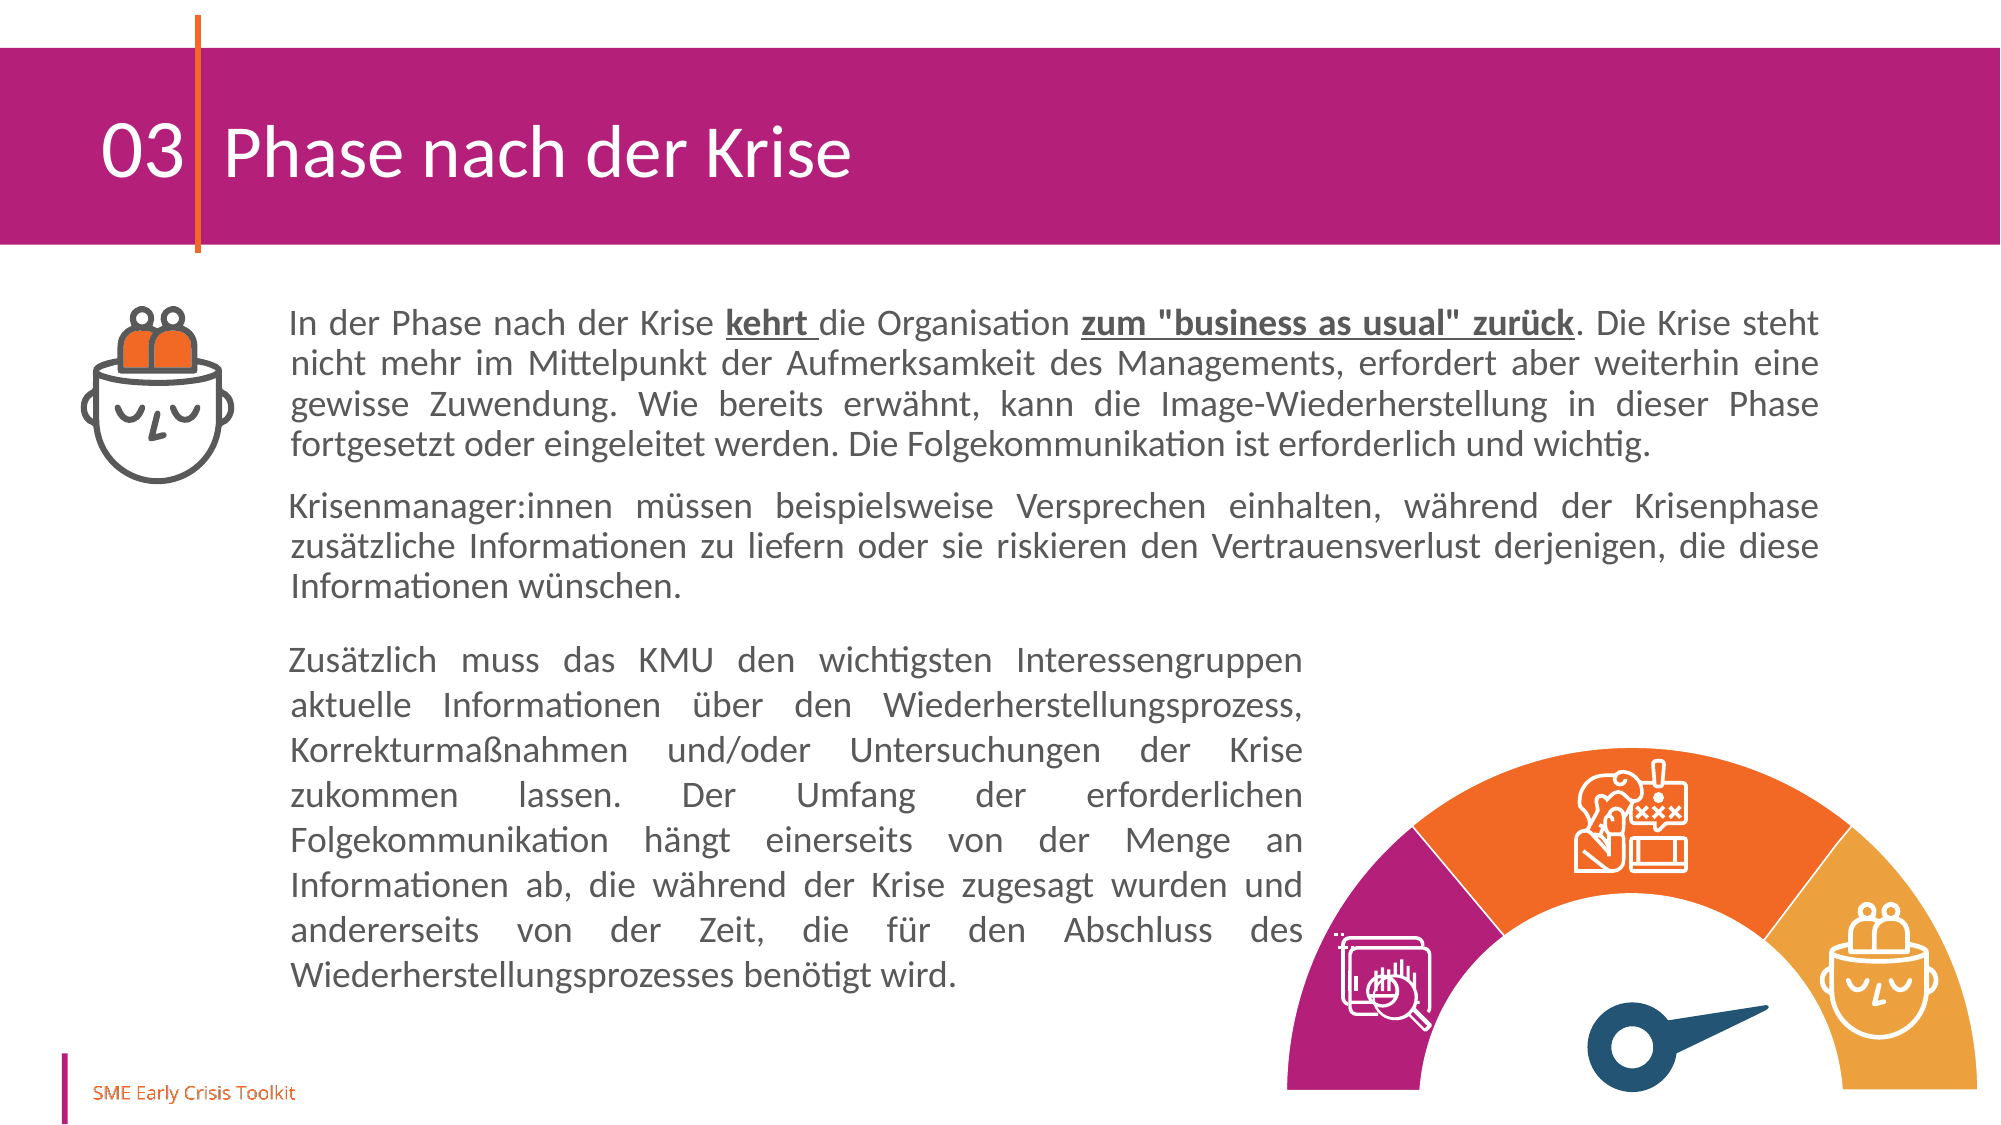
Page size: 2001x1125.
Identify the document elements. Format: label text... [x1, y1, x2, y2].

text_box [195, 15, 201, 253]
picture [83, 1080, 295, 1104]
text_box [201, 47, 2000, 56]
text_box [0, 47, 195, 246]
text_box 03 Phase nach der Krise [86, 56, 195, 245]
list In der Phase nach der Krise kehrt die Organisation zum "business as usual" zurück. Die Krise steht nicht mehr im Mittelpunkt der Aufmerksamkeit des Managements, erfordert aber weiterhin eine gewisse Zuwendung. Wie bereits erwähnt, kann die Image-Wiederherstellung in dieser Phase fortgesetzt oder eingeleitet werden. Die Folgekommunikation ist erforderlich und wichtig. Krisenmanager:innen müssen beispielsweise Versprechen einhalten, während der Krisenphase zusätzliche Informationen zu liefern oder sie riskieren den Vertrauensverlust derjenigen, die diese Informationen wünschen. [273, 295, 1835, 702]
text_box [80, 305, 235, 485]
text_box Zusätzlich muss das KMU den wichtigsten Interessengruppen aktuelle Informationen über den Wiederherstellungsprozess, Korrekturmaßnahmen und/oder Untersuchungen der Krise zukommen lassen. Der Umfang der erforderlichen Folgekommunikation hängt einerseits von der Menge an Informationen ab, die während der Krise zugesagt wurden und andererseits von der Zeit, die für den Abschluss des Wiederherstellungsprozesses benötigt wird. [273, 627, 1319, 1003]
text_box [1286, 747, 1978, 1091]
text_box 03 Phase nach der Krise [201, 56, 2000, 245]
